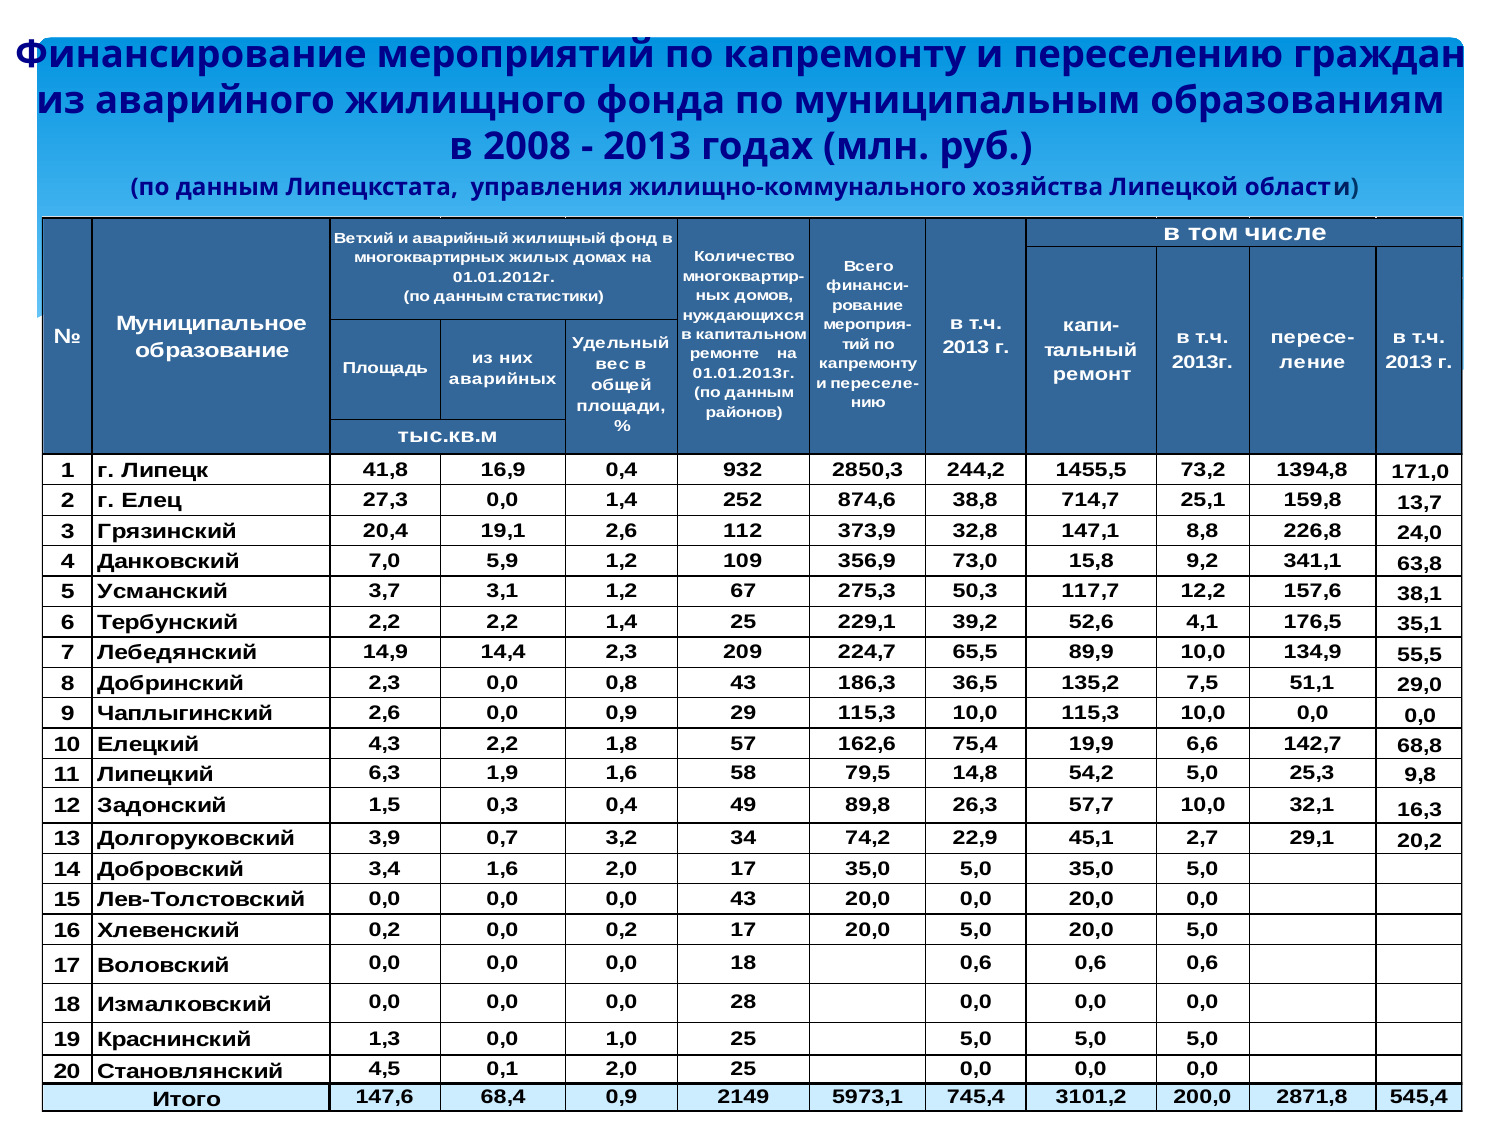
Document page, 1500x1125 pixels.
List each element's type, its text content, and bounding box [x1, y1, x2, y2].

title Финансирование мероприятий по капремонту и переселению граждан из аварийного жилищного фонда по муниципальным образованиям в 2008 - 2013 годах (млн. руб.) (по данным Липецкстата, управления жилищно-коммунального хозяйства Липецкой области) [0, 14, 1483, 216]
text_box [41, 215, 1465, 1114]
text_box [1387, 54, 1447, 116]
